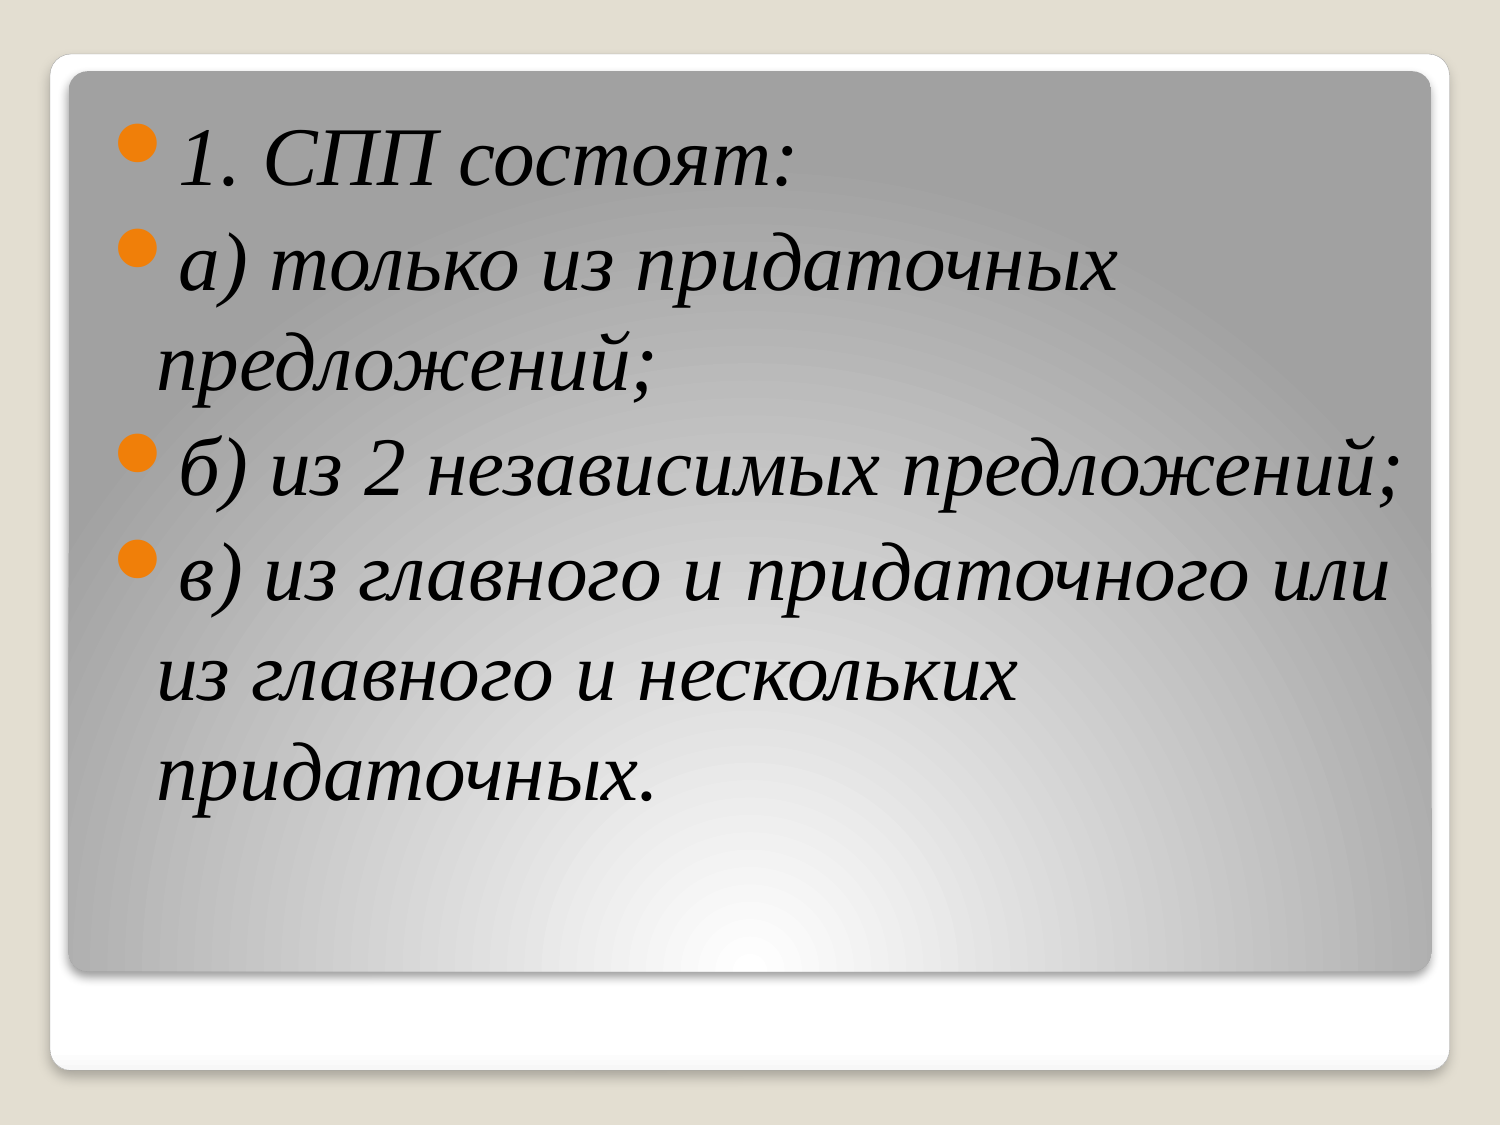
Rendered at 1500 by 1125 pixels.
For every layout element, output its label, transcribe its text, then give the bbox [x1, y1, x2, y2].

list 1. СПП состоят: а) только из придаточных предложений; б) из 2 независимых предложений; в) из главного и придаточного или из главного и нескольких придаточных. [82, 86, 1425, 926]
